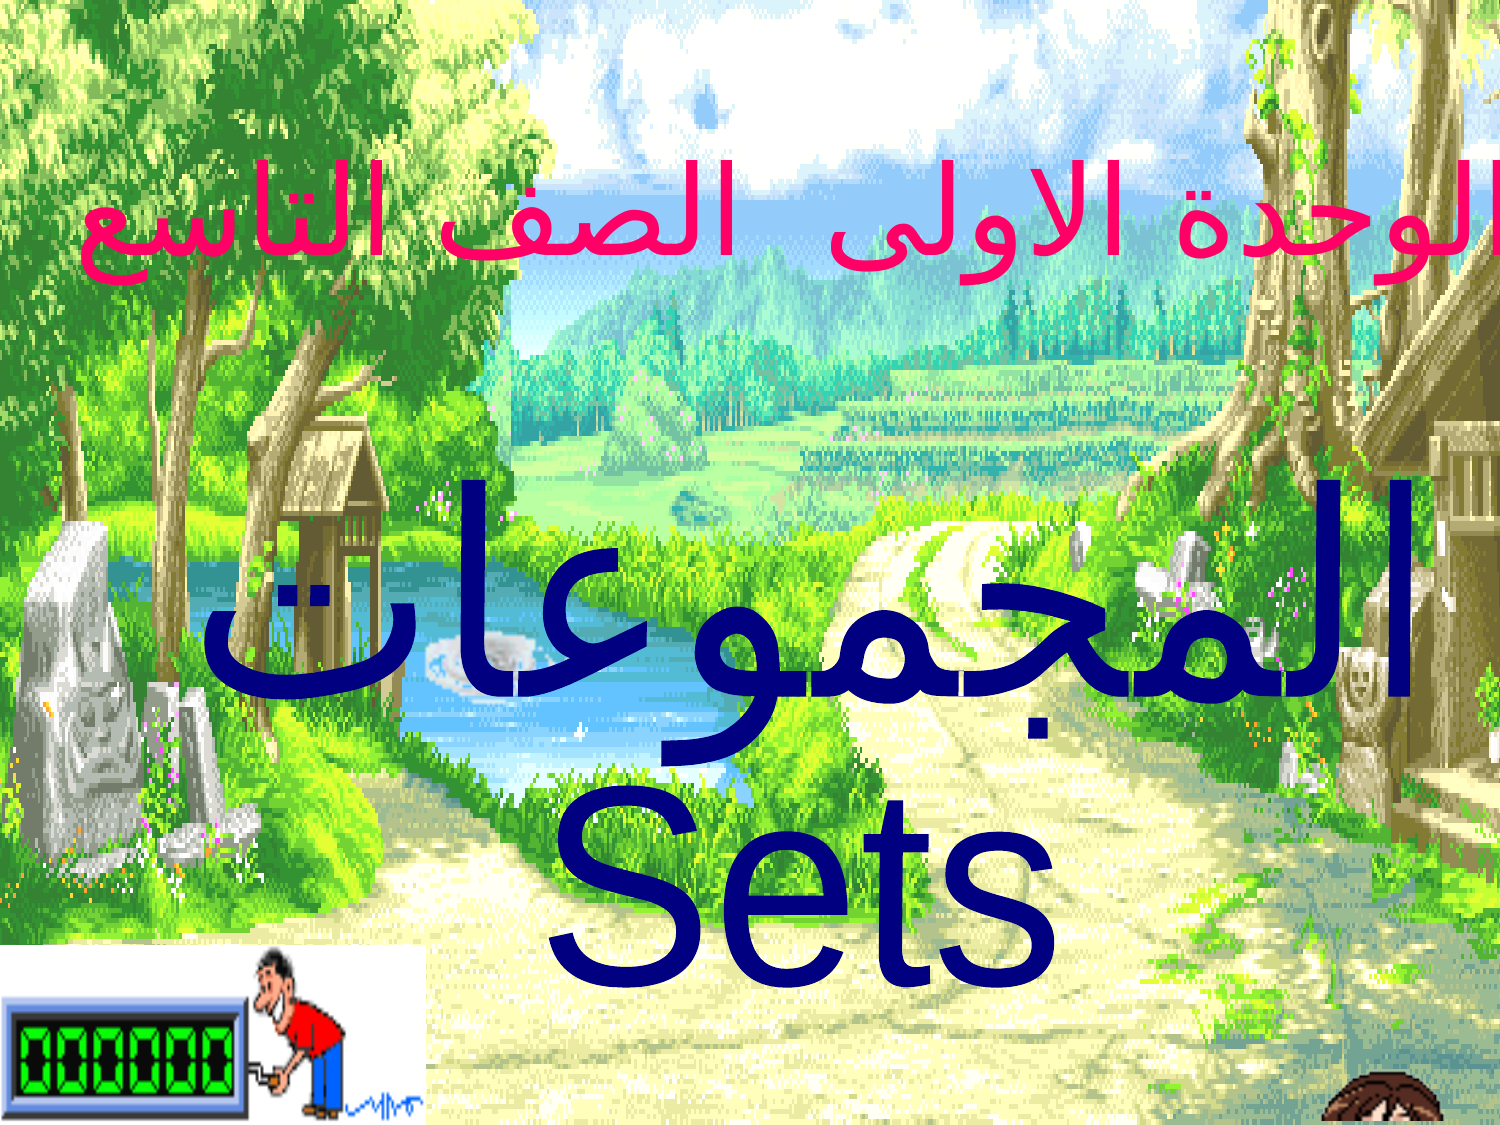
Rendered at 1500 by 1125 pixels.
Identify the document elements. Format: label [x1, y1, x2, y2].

text_box [64, 30, 1500, 374]
picture [0, 0, 1500, 1125]
